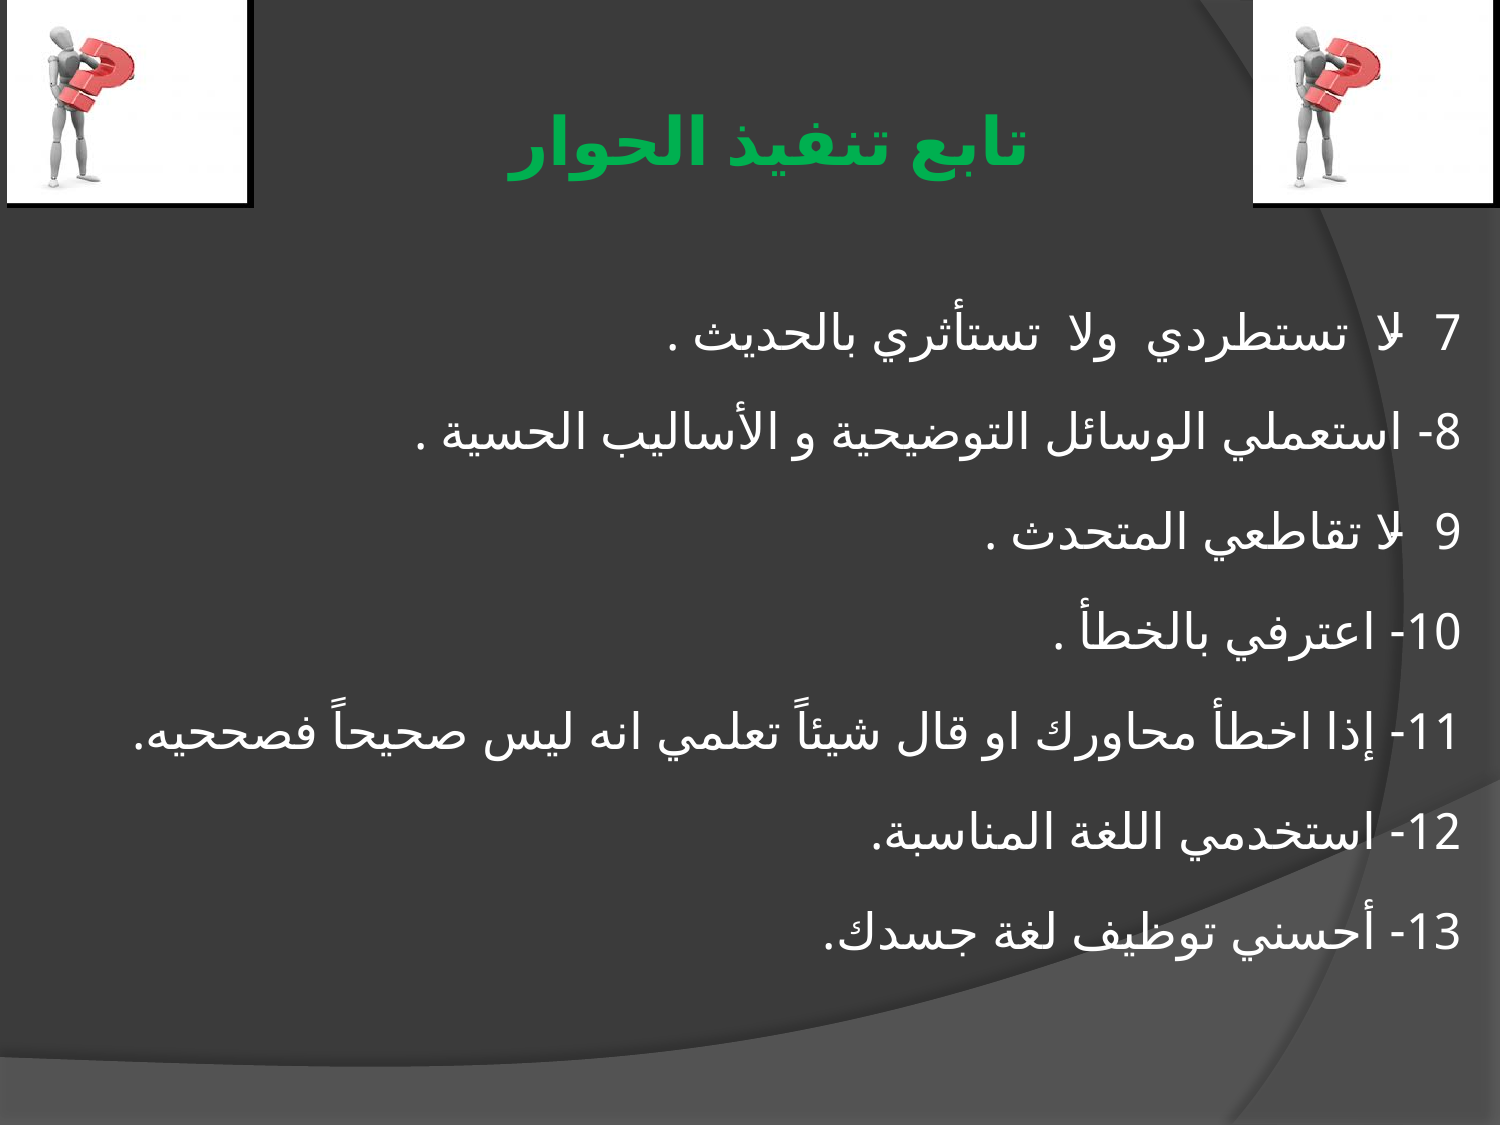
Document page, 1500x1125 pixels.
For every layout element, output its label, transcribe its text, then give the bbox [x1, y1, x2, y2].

title تابع تنفيذ الحوار [41, 45, 1483, 233]
picture [1252, 0, 1500, 209]
picture [6, 0, 255, 209]
list 7- لا تستطردي ولا تستأثري بالحديث . 8- استعملي الوسائل التوضيحية و الأساليب الحسية . 9- لا تقاطعي المتحدث . 10- اعترفي بالخطأ . 11- إذا اخطأ محاورك او قال شيئاً تعلمي انه ليس صحيحاً فصححيه. 12- استخدمي اللغة المناسبة. 13- أحسني توظيف لغة جسدك. [29, 262, 1483, 1083]
